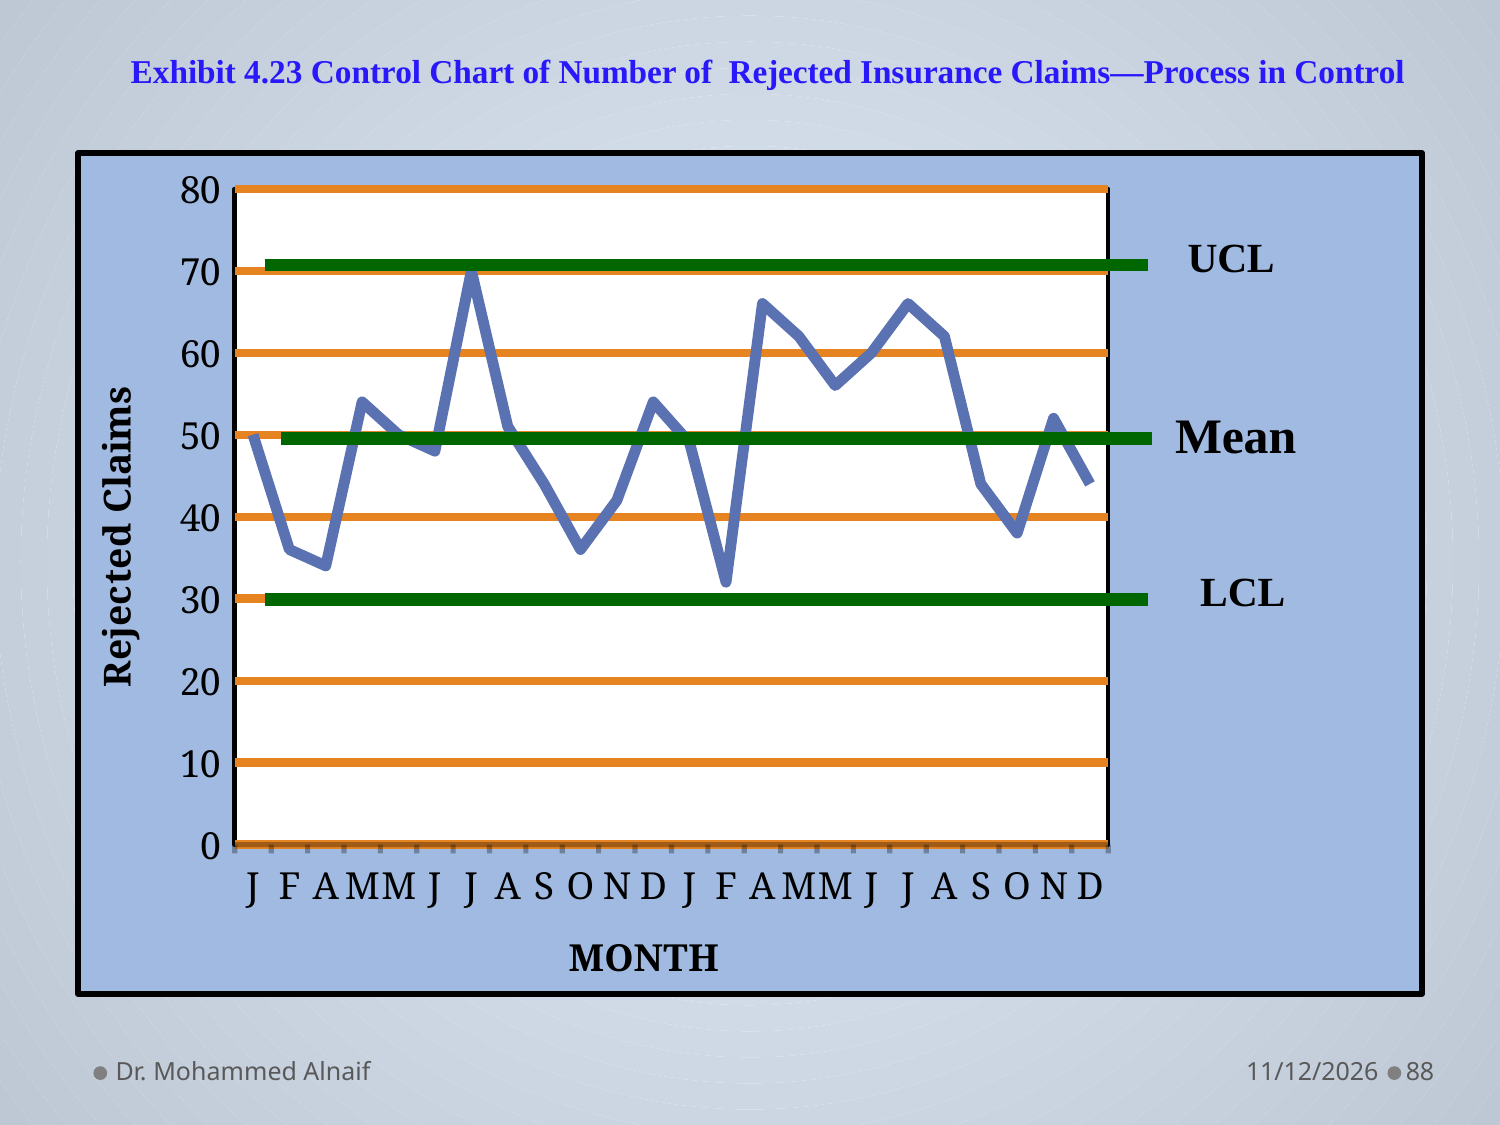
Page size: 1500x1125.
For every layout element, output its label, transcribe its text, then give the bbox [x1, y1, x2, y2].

slide_number 88 [1401, 1042, 1494, 1103]
text_box Exhibit 4.23 Control Chart of Number of Rejected Insurance Claims—Process in Control [115, 42, 1454, 97]
footer Dr. Mohammed Alnaif [108, 1042, 576, 1103]
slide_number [1043, 1042, 1386, 1103]
chart [74, 149, 1426, 997]
